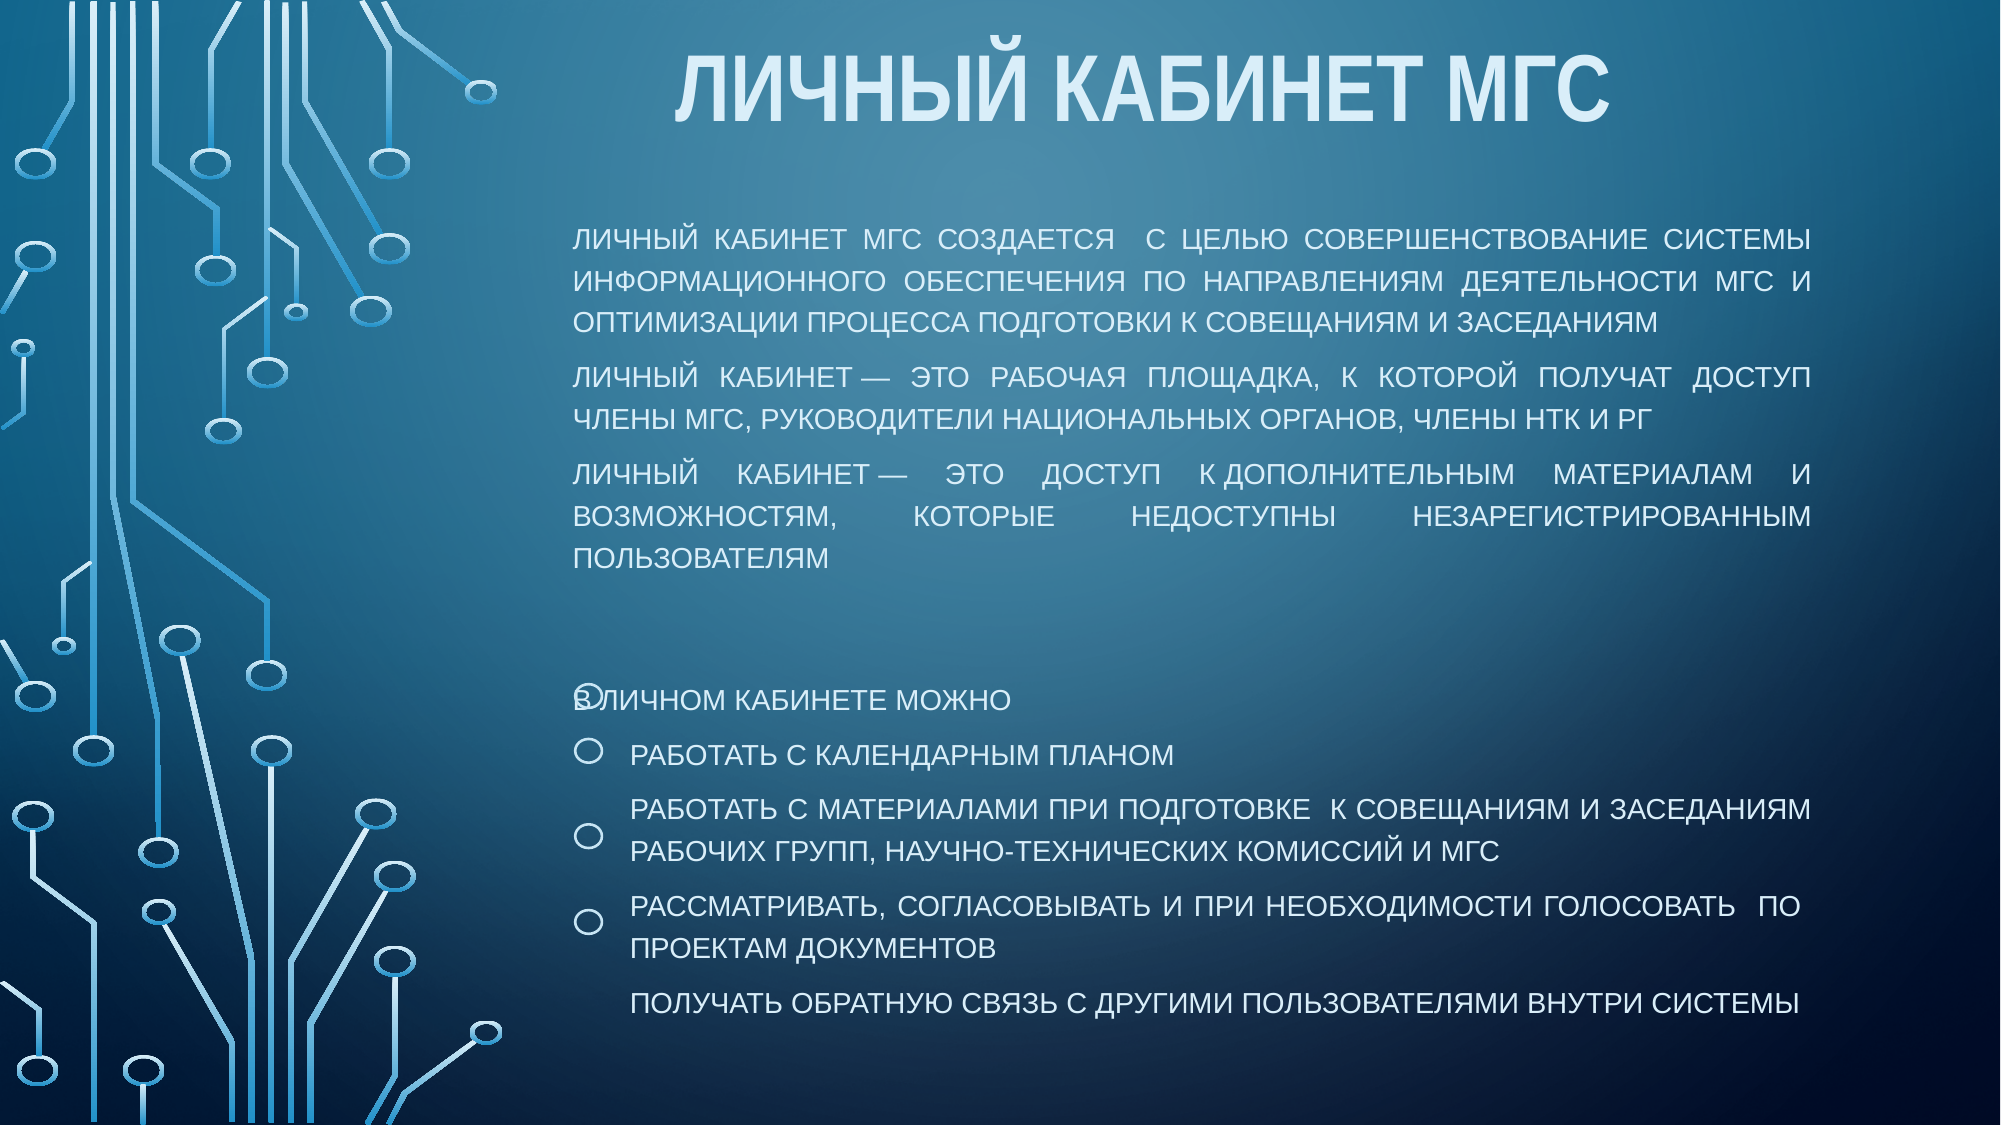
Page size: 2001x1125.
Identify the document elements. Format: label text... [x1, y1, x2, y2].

text_box [573, 908, 604, 936]
text_box [573, 682, 604, 710]
title Личный кабинет МГС [660, 0, 1821, 150]
text_box [573, 737, 604, 764]
subtitle Личный кабинет МГС создается с целью совершенствование системы информационного обеспечения по направлениям деятельности МГС и оптимизации процесса подготовки к совещаниям и заседаниям Личный кабинет — это рабочая площадка, к которой получат доступ члены МГС, руководители национальных органов, члены НТК и РГ Личный кабинет — это доступ к дополнительным материалам и возможностям, которые недоступны незарегистрированным пользователям В личном кабинете можно Работать с календарным планом Работать с материалами при подготовке к совещаниям и заседаниям рабочих групп, научно-технических комиссий и МГС Рассматривать, согласовывать и при необходимости голосовать по проектам документов Получать Обратную связь с другими пользователями внутри системы [557, 205, 1829, 1057]
text_box [573, 823, 604, 850]
